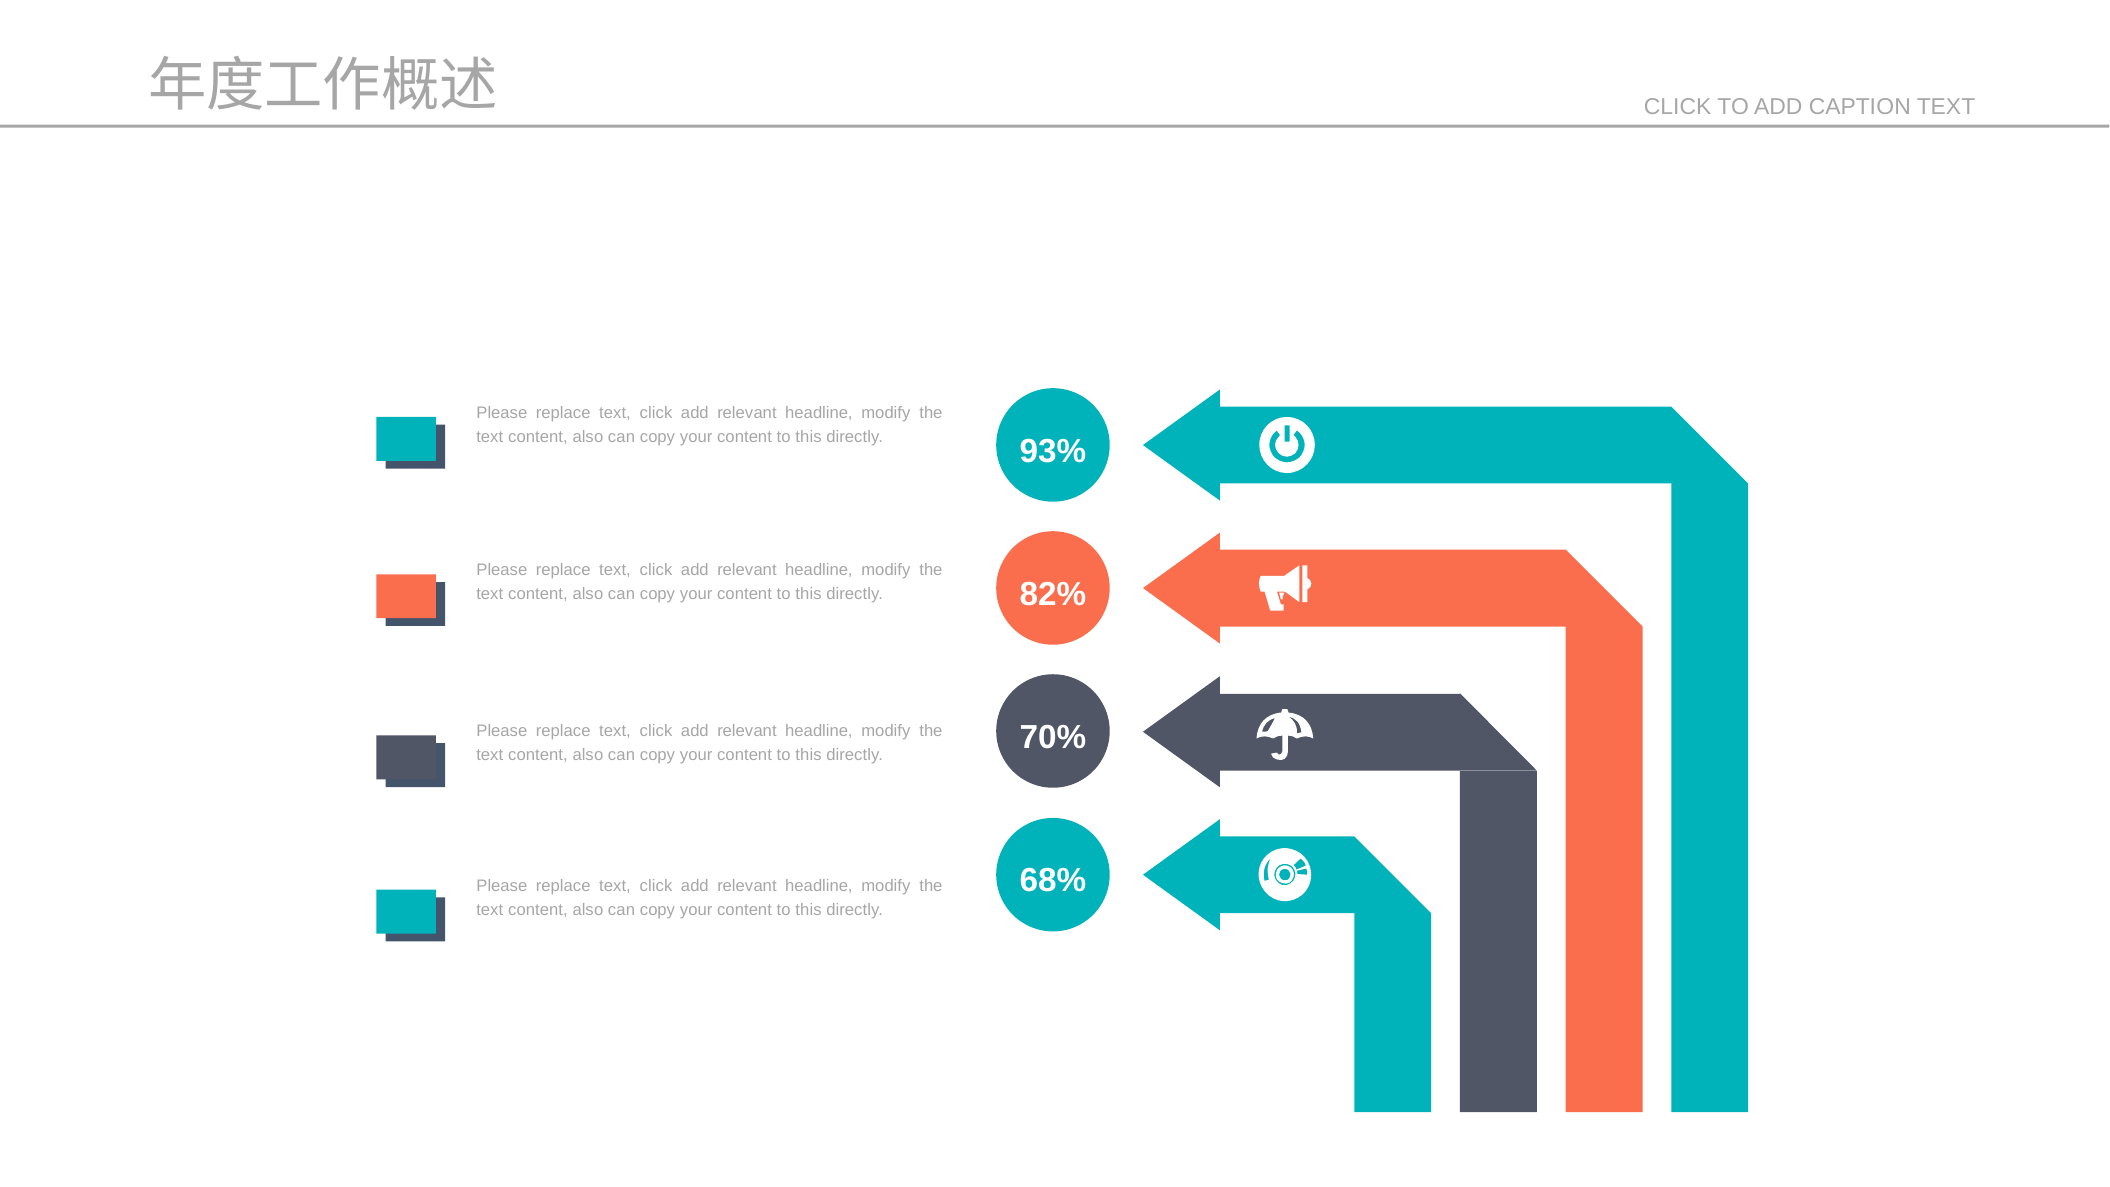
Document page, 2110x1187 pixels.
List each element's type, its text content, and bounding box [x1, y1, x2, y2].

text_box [376, 735, 446, 788]
text_box CLICK TO ADD CAPTION TEXT [1596, 91, 1976, 119]
text_box 年度工作概述 [148, 47, 528, 118]
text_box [996, 531, 1110, 645]
text_box Please replace text, click add relevant headline, modify the text content, also can copy your content to this directly. [461, 863, 959, 926]
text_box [1142, 389, 1749, 1112]
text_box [376, 416, 446, 469]
text_box Please replace text, click add relevant headline, modify the text content, also can copy your content to this directly. [461, 390, 959, 453]
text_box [1142, 819, 1432, 1112]
text_box Please replace text, click add relevant headline, modify the text content, also can copy your content to this directly. [461, 708, 959, 772]
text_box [996, 388, 1110, 502]
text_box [996, 817, 1110, 932]
text_box [0, 124, 2110, 129]
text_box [996, 674, 1110, 788]
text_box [376, 574, 446, 626]
text_box Please replace text, click add relevant headline, modify the text content, also can copy your content to this directly. [461, 547, 959, 611]
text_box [376, 889, 446, 942]
